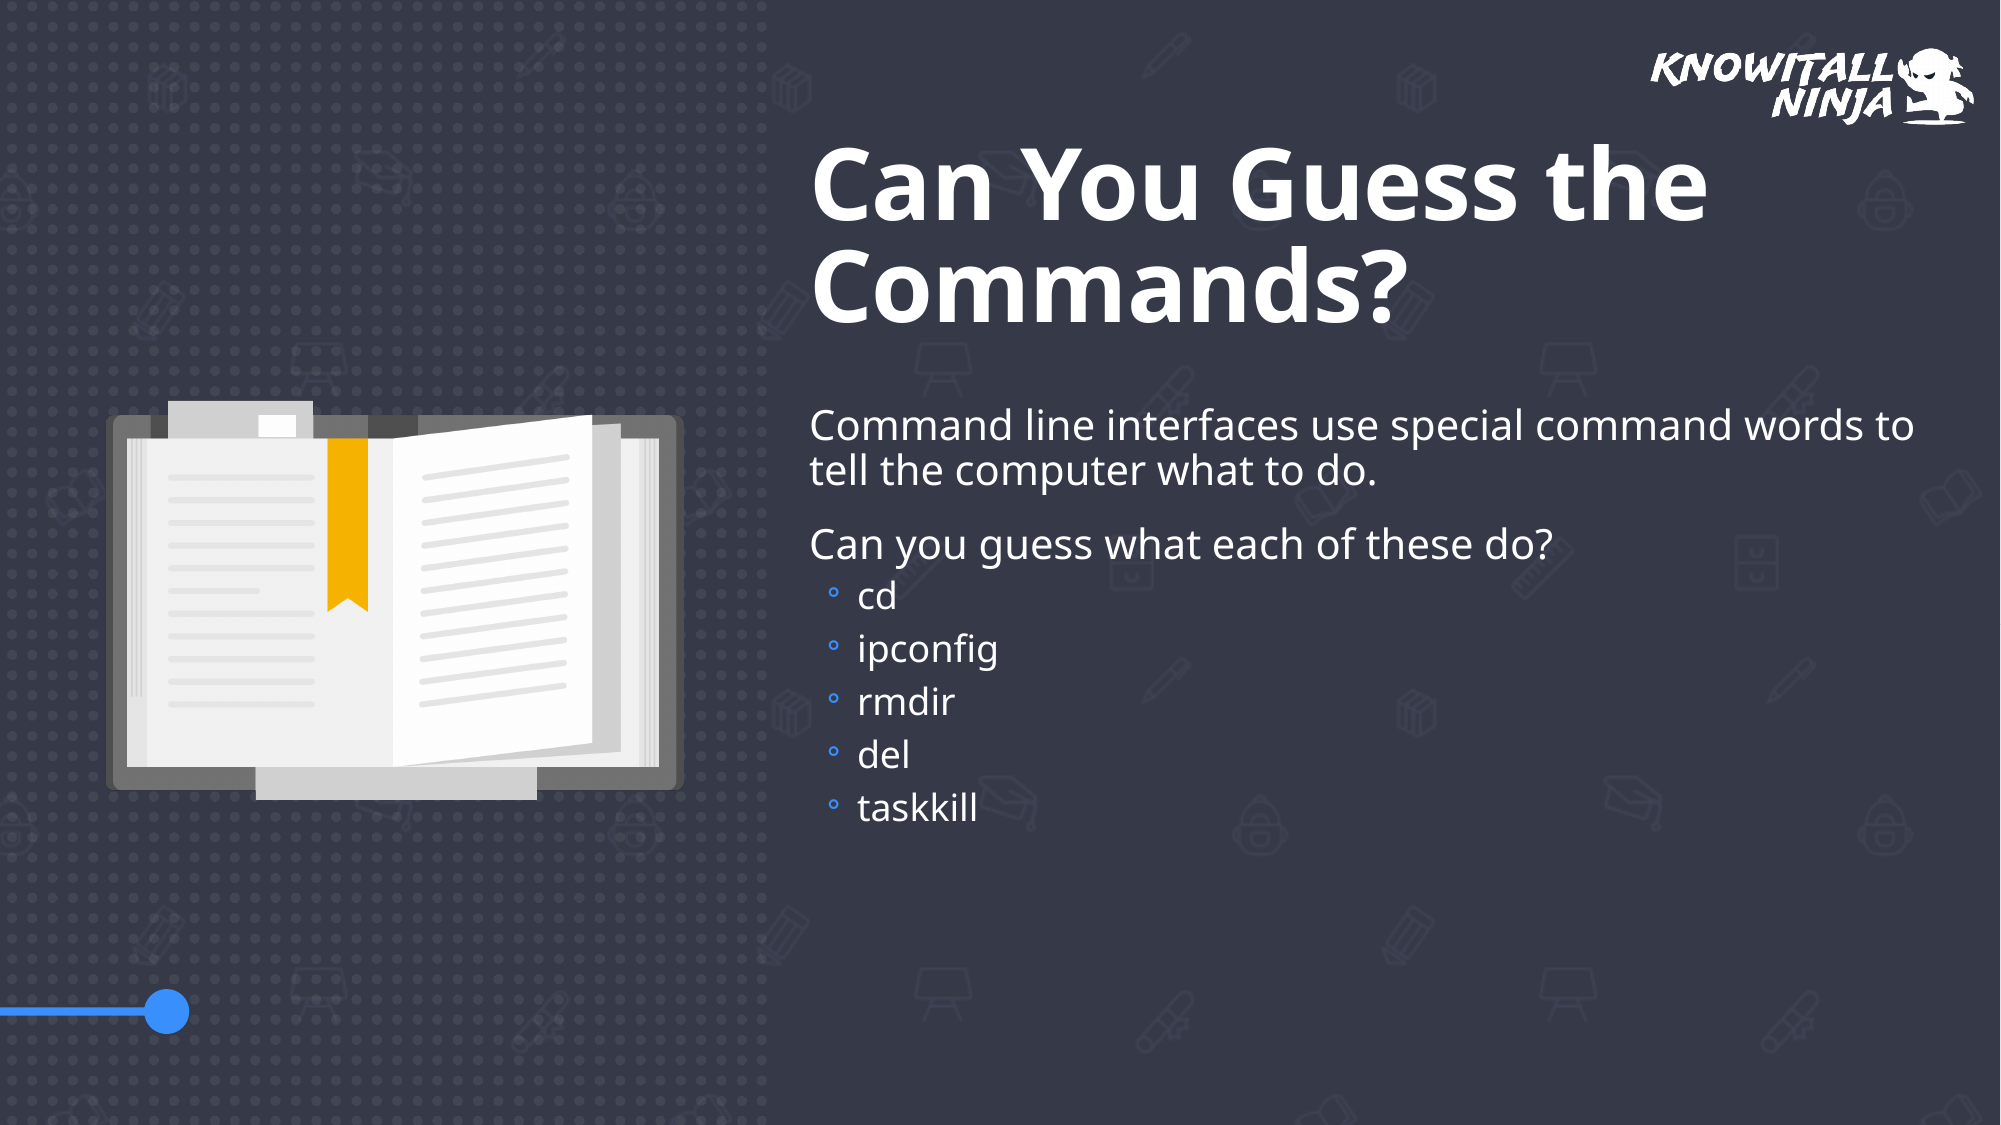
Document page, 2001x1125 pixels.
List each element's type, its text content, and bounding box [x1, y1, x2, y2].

title Can You Guess the Commands? [794, 125, 1928, 351]
picture [0, 0, 2001, 1125]
list Command line interfaces use special command words to tell the computer what to do. Can you guess what each of these do? cd ipconfig rmdir del taskkill [794, 397, 1928, 1090]
